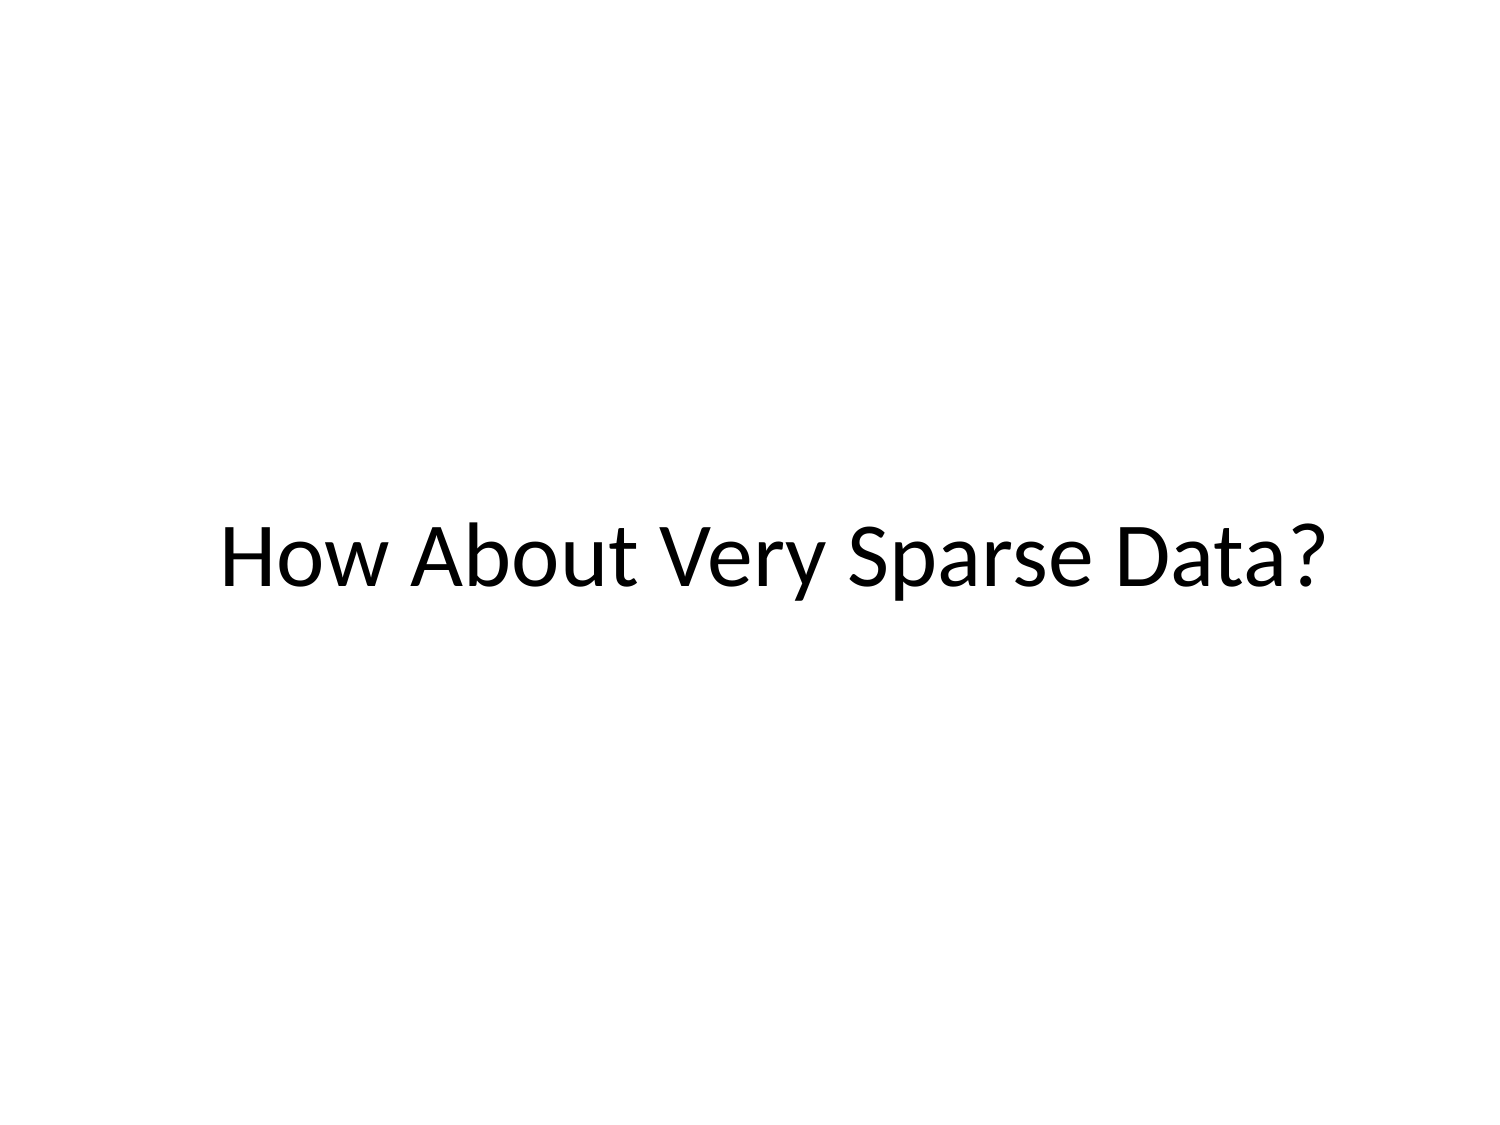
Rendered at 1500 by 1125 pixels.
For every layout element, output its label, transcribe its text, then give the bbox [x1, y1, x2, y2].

title How About Very Sparse Data? [100, 456, 1451, 644]
